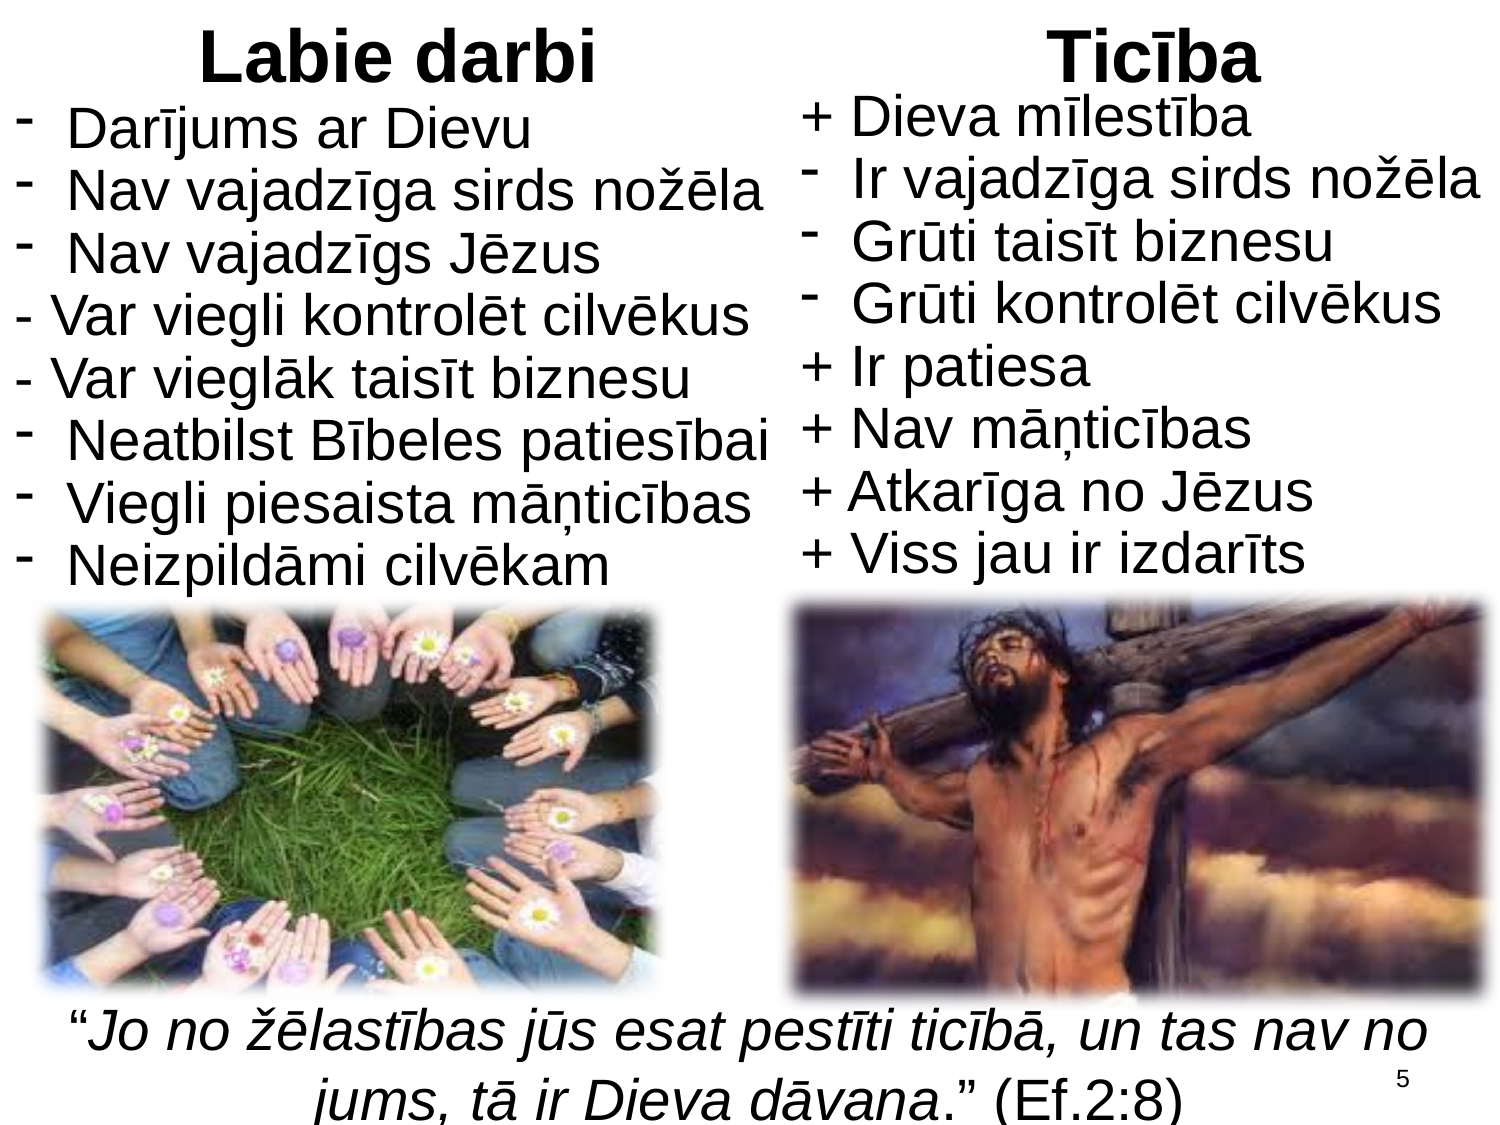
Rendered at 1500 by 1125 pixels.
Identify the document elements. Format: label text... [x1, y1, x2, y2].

text_box Labie darbi [0, 0, 797, 89]
text_box + Dieva mīlestība Ir vajadzīga sirds nožēla Grūti taisīt biznesu Grūti kontrolēt cilvēkus + Ir patiesa + Nav māņticības + Atkarīga no Jēzus + Viss jau ir izdarīts [785, 78, 1500, 585]
picture [29, 597, 668, 1000]
text_box Ticība [808, 0, 1500, 78]
text_box “Jo no žēlastības jūs esat pestīti ticībā, un tas nav no jums, tā ir Dieva dāvana.” (Ef.2:8) [0, 984, 1500, 1125]
picture [775, 585, 1500, 1012]
text_box Darījums ar Dievu Nav vajadzīga sirds nožēla Nav vajadzīgs Jēzus - Var viegli kontrolēt cilvēkus - Var vieglāk taisīt biznesu Neatbilst Bībeles patiesībai Viegli piesaista māņticības Neizpildāmi cilvēkam [0, 89, 785, 605]
